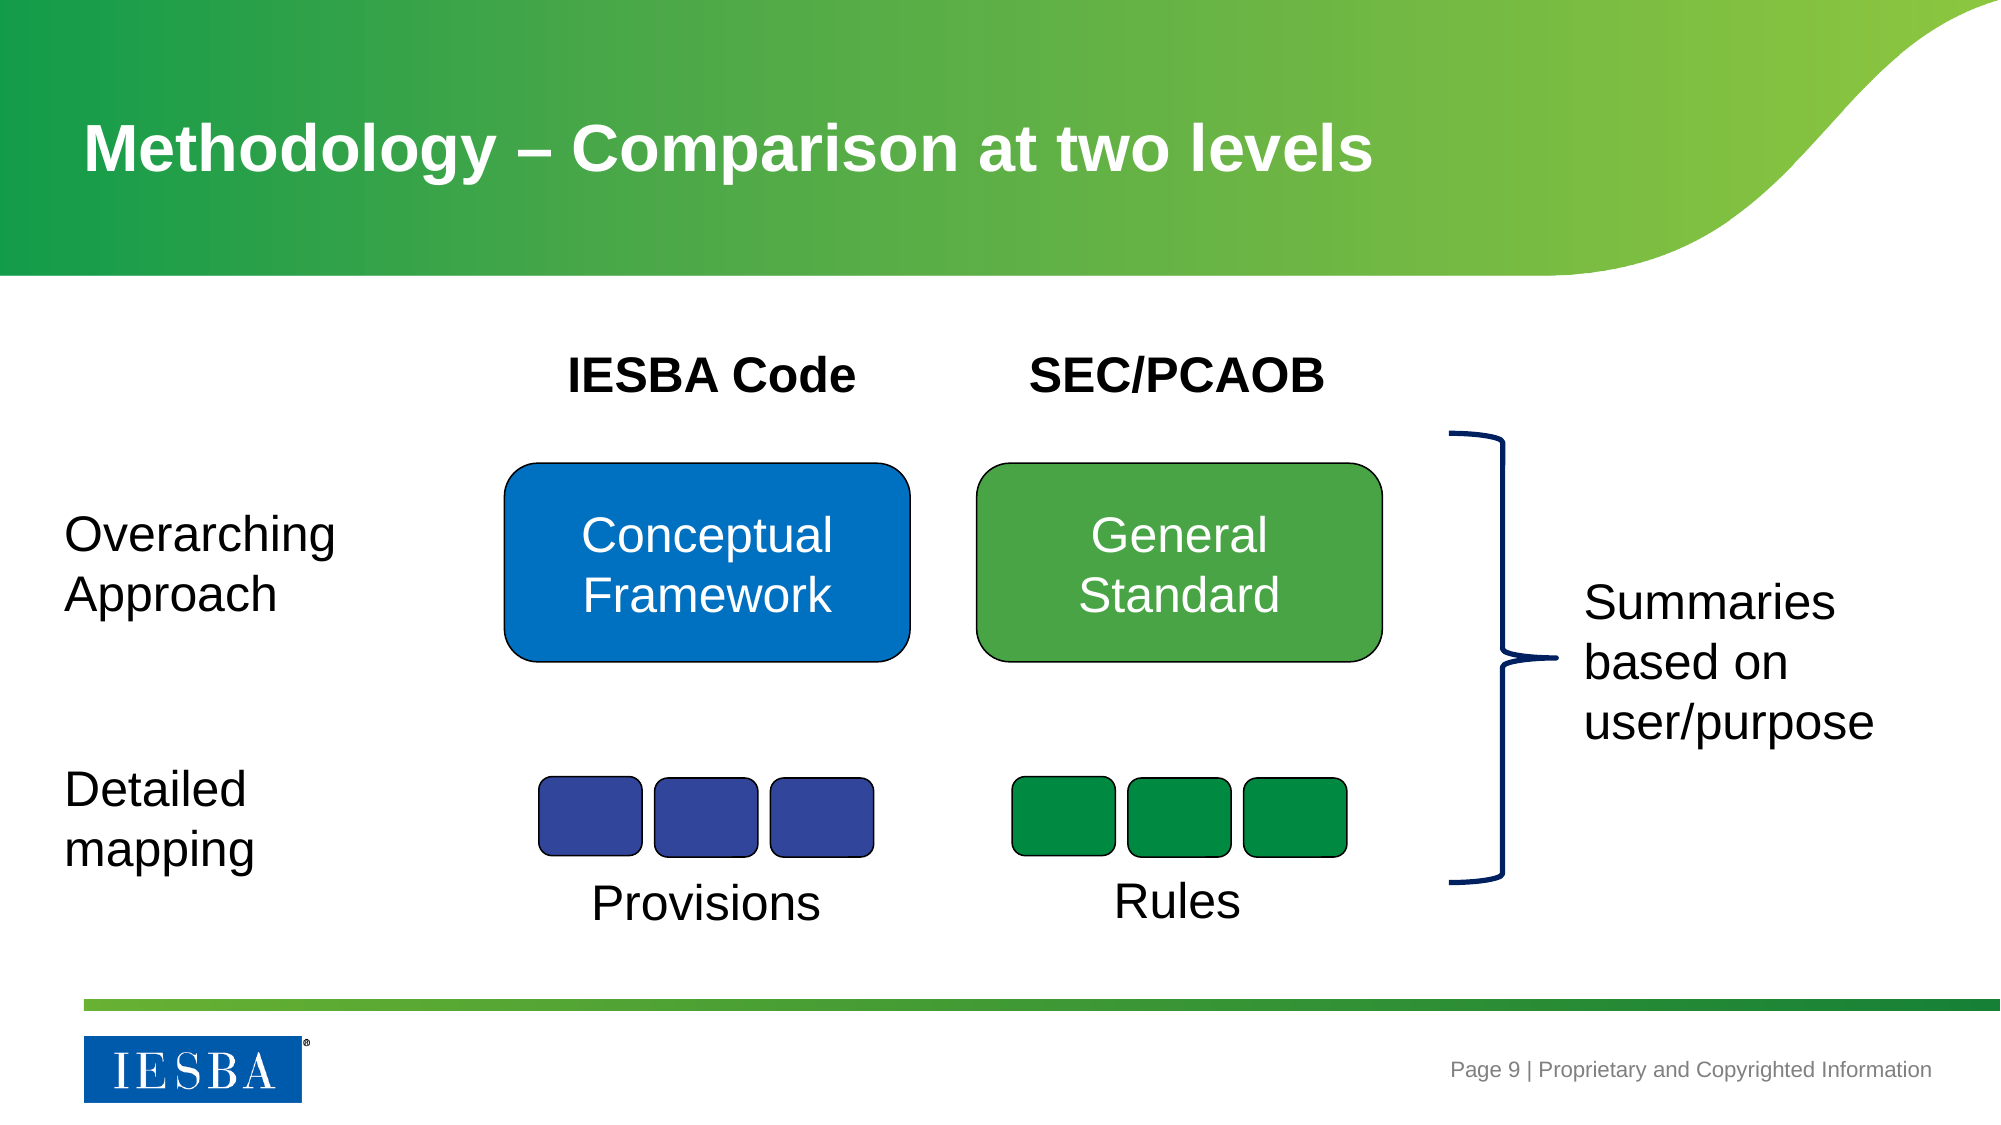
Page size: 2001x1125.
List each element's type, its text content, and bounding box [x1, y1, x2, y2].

text_box [1448, 433, 1557, 883]
text_box Provisions [576, 862, 837, 938]
text_box [770, 777, 874, 858]
text_box General Standard [976, 463, 1383, 662]
title Methodology – Comparison at two levels [83, 101, 1734, 189]
text_box [654, 777, 758, 858]
text_box [1243, 777, 1347, 858]
text_box Summaries based on user/purpose [1568, 562, 1898, 758]
text_box [538, 776, 643, 856]
text_box Conceptual Framework [504, 463, 911, 662]
text_box Detailed mapping [49, 749, 311, 884]
text_box SEC/PCAOB [1014, 335, 1341, 411]
text_box Rules [1098, 860, 1256, 936]
picture [0, 0, 2000, 276]
text_box IESBA Code [552, 335, 872, 411]
text_box [1012, 776, 1116, 856]
picture [84, 1036, 310, 1103]
text_box Overarching Approach [49, 494, 379, 629]
text_box [1127, 777, 1232, 858]
